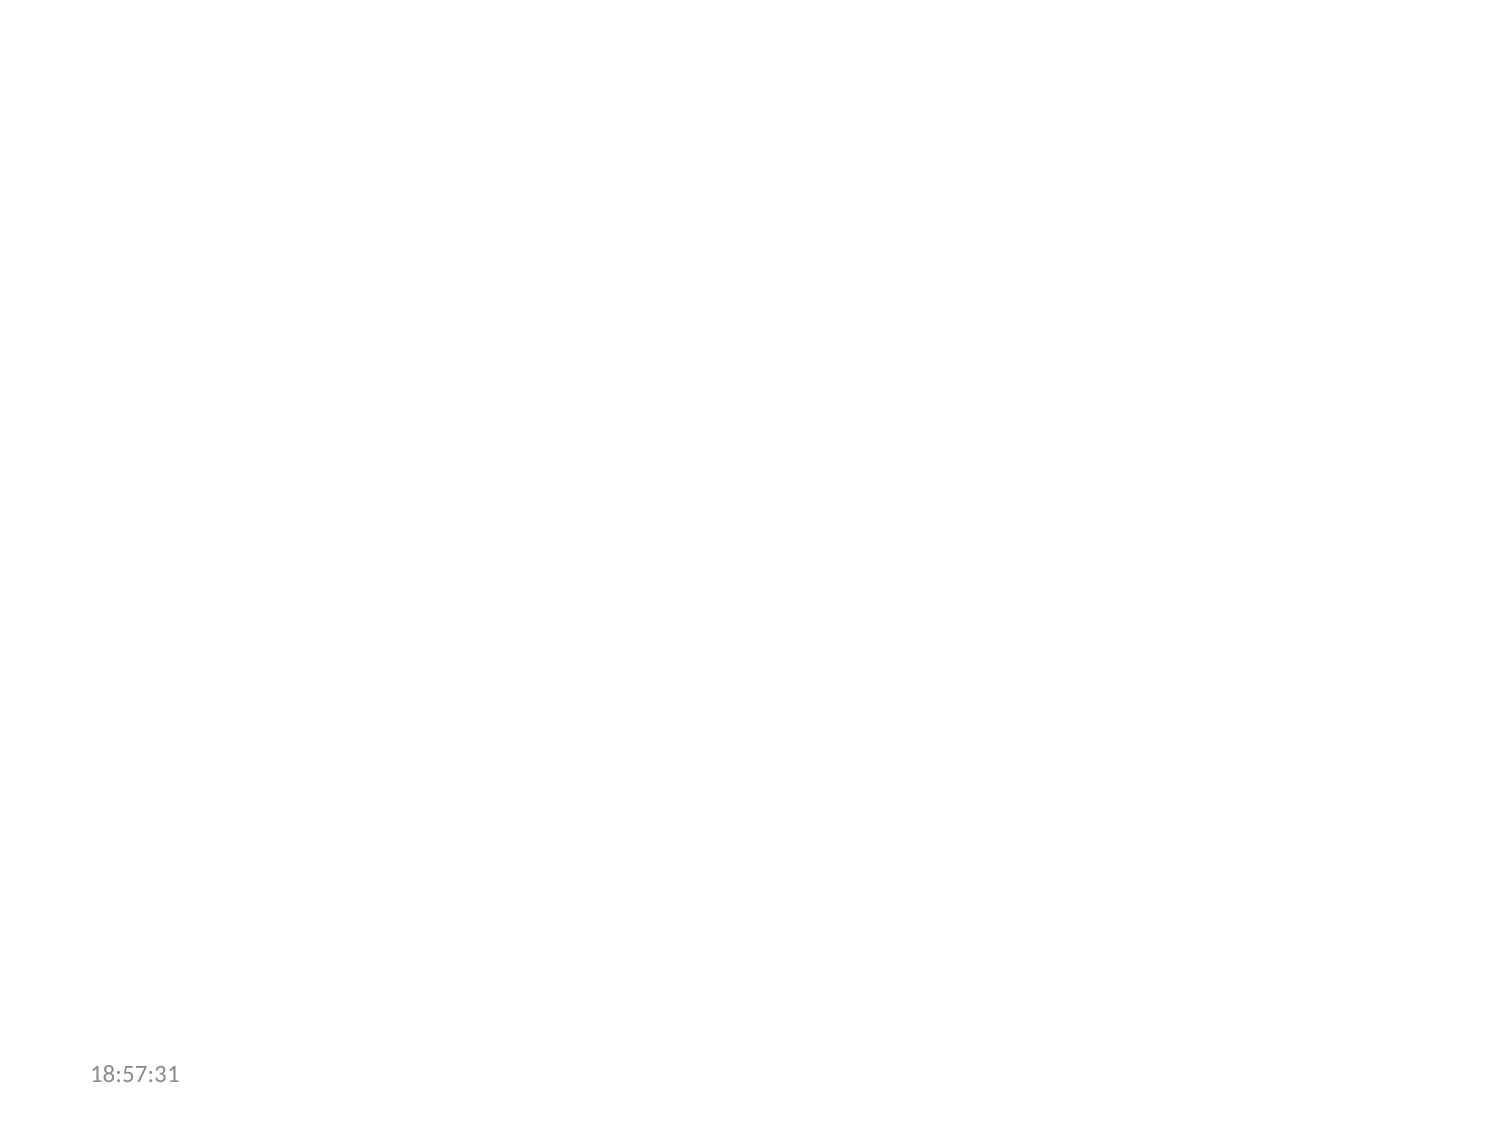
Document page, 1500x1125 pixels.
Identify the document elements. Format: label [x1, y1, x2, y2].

slide_number [75, 1042, 425, 1103]
